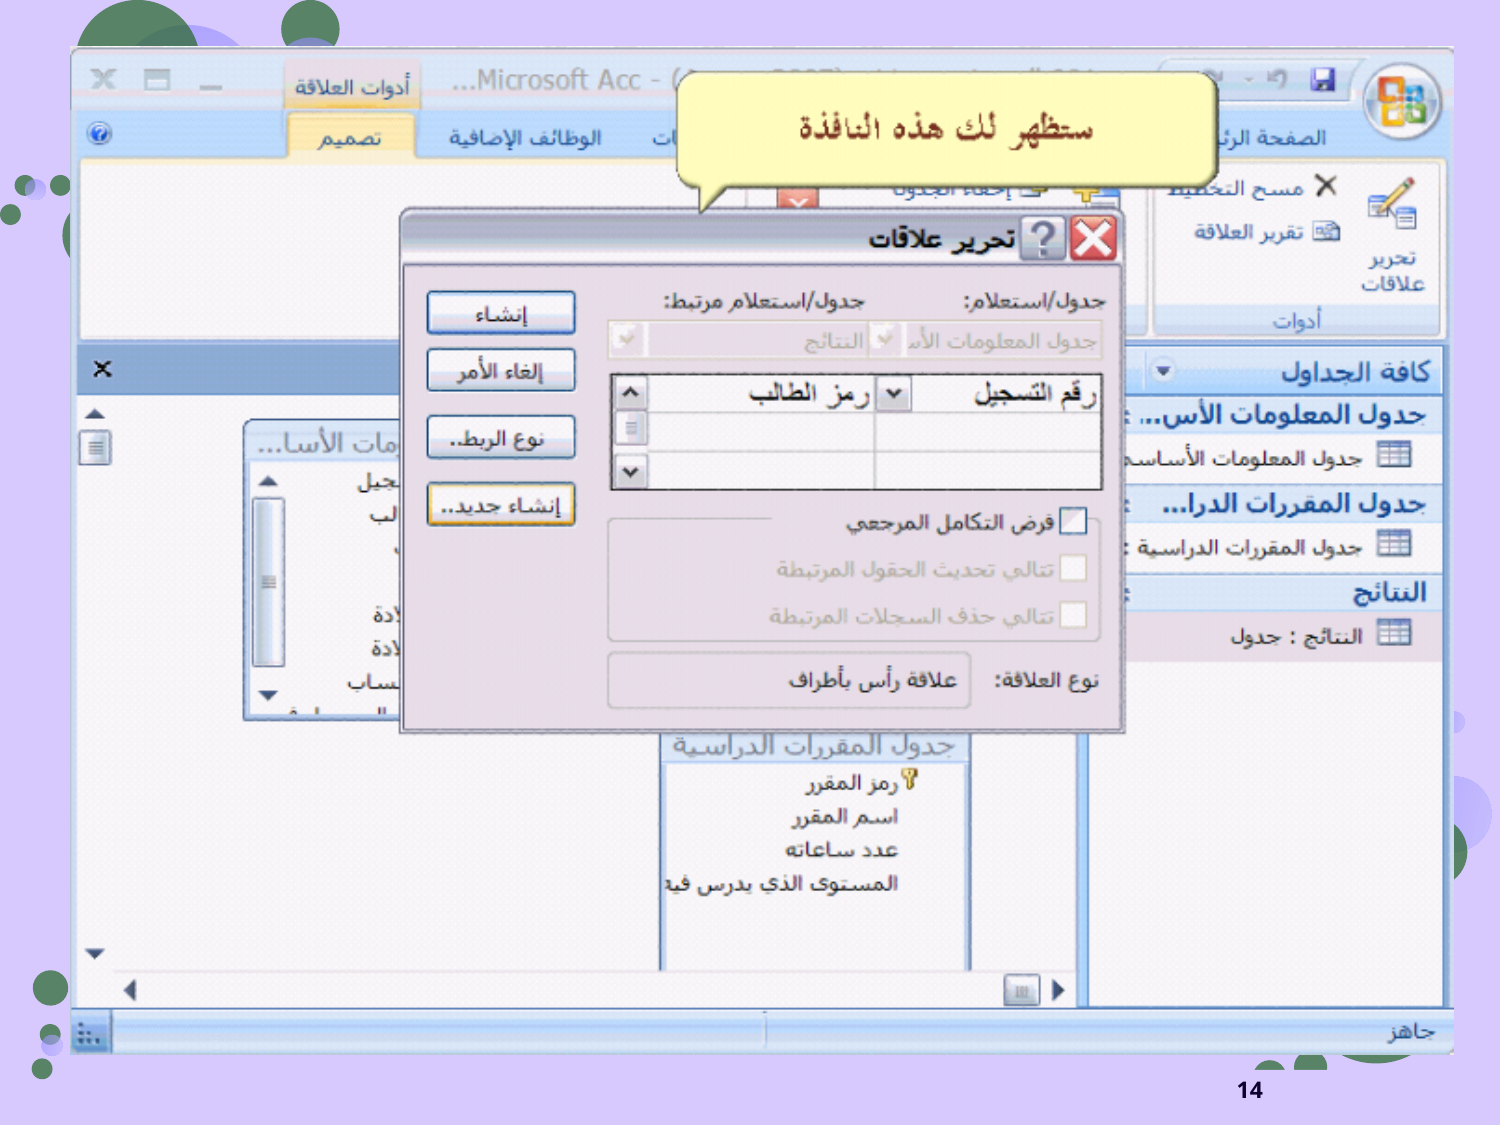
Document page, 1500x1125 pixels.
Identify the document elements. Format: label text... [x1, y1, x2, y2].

slide_number 14 [1074, 1069, 1425, 1113]
picture [68, 45, 1455, 1057]
